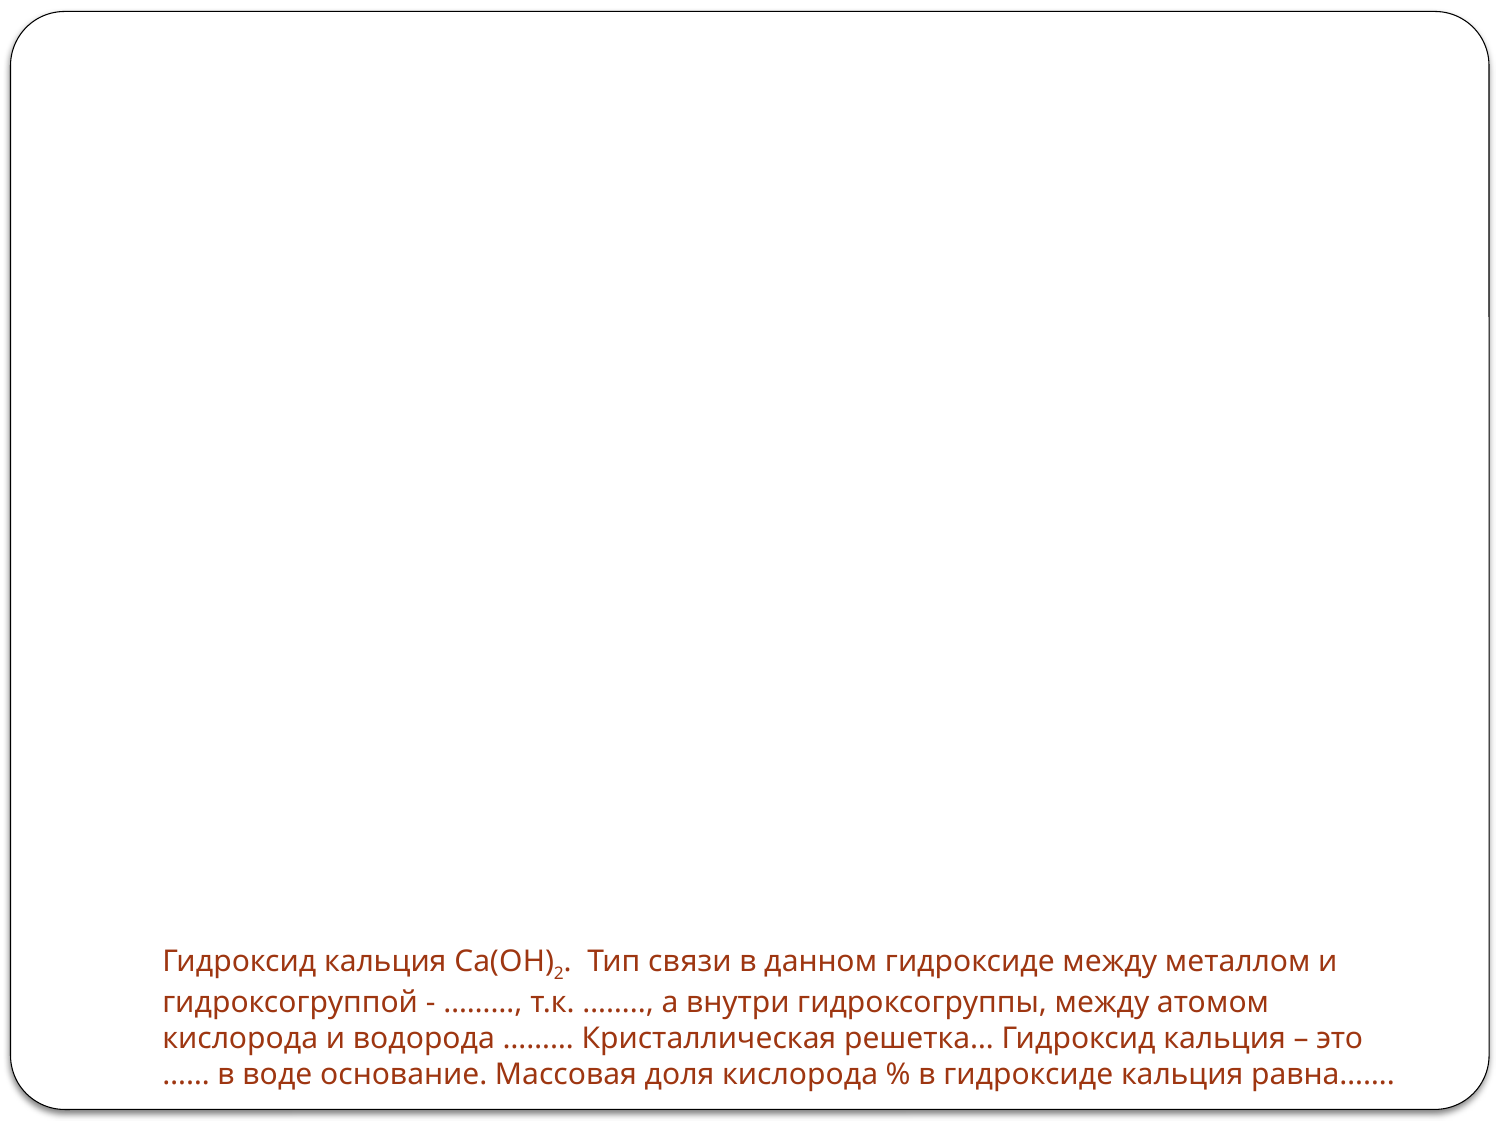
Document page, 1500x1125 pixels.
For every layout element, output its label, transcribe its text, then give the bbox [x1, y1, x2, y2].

title Гидроксид кальция Са(OH)2. Тип связи в данном гидроксиде между металлом и гидроксогруппой - ………, т.к. …….., а внутри гидроксогруппы, между атомом кислорода и водорода ……… Кристаллическая решетка… Гидроксид кальция – это …… в воде основание. Массовая доля кислорода % в гидроксиде кальция равна……. [147, 893, 1423, 1125]
